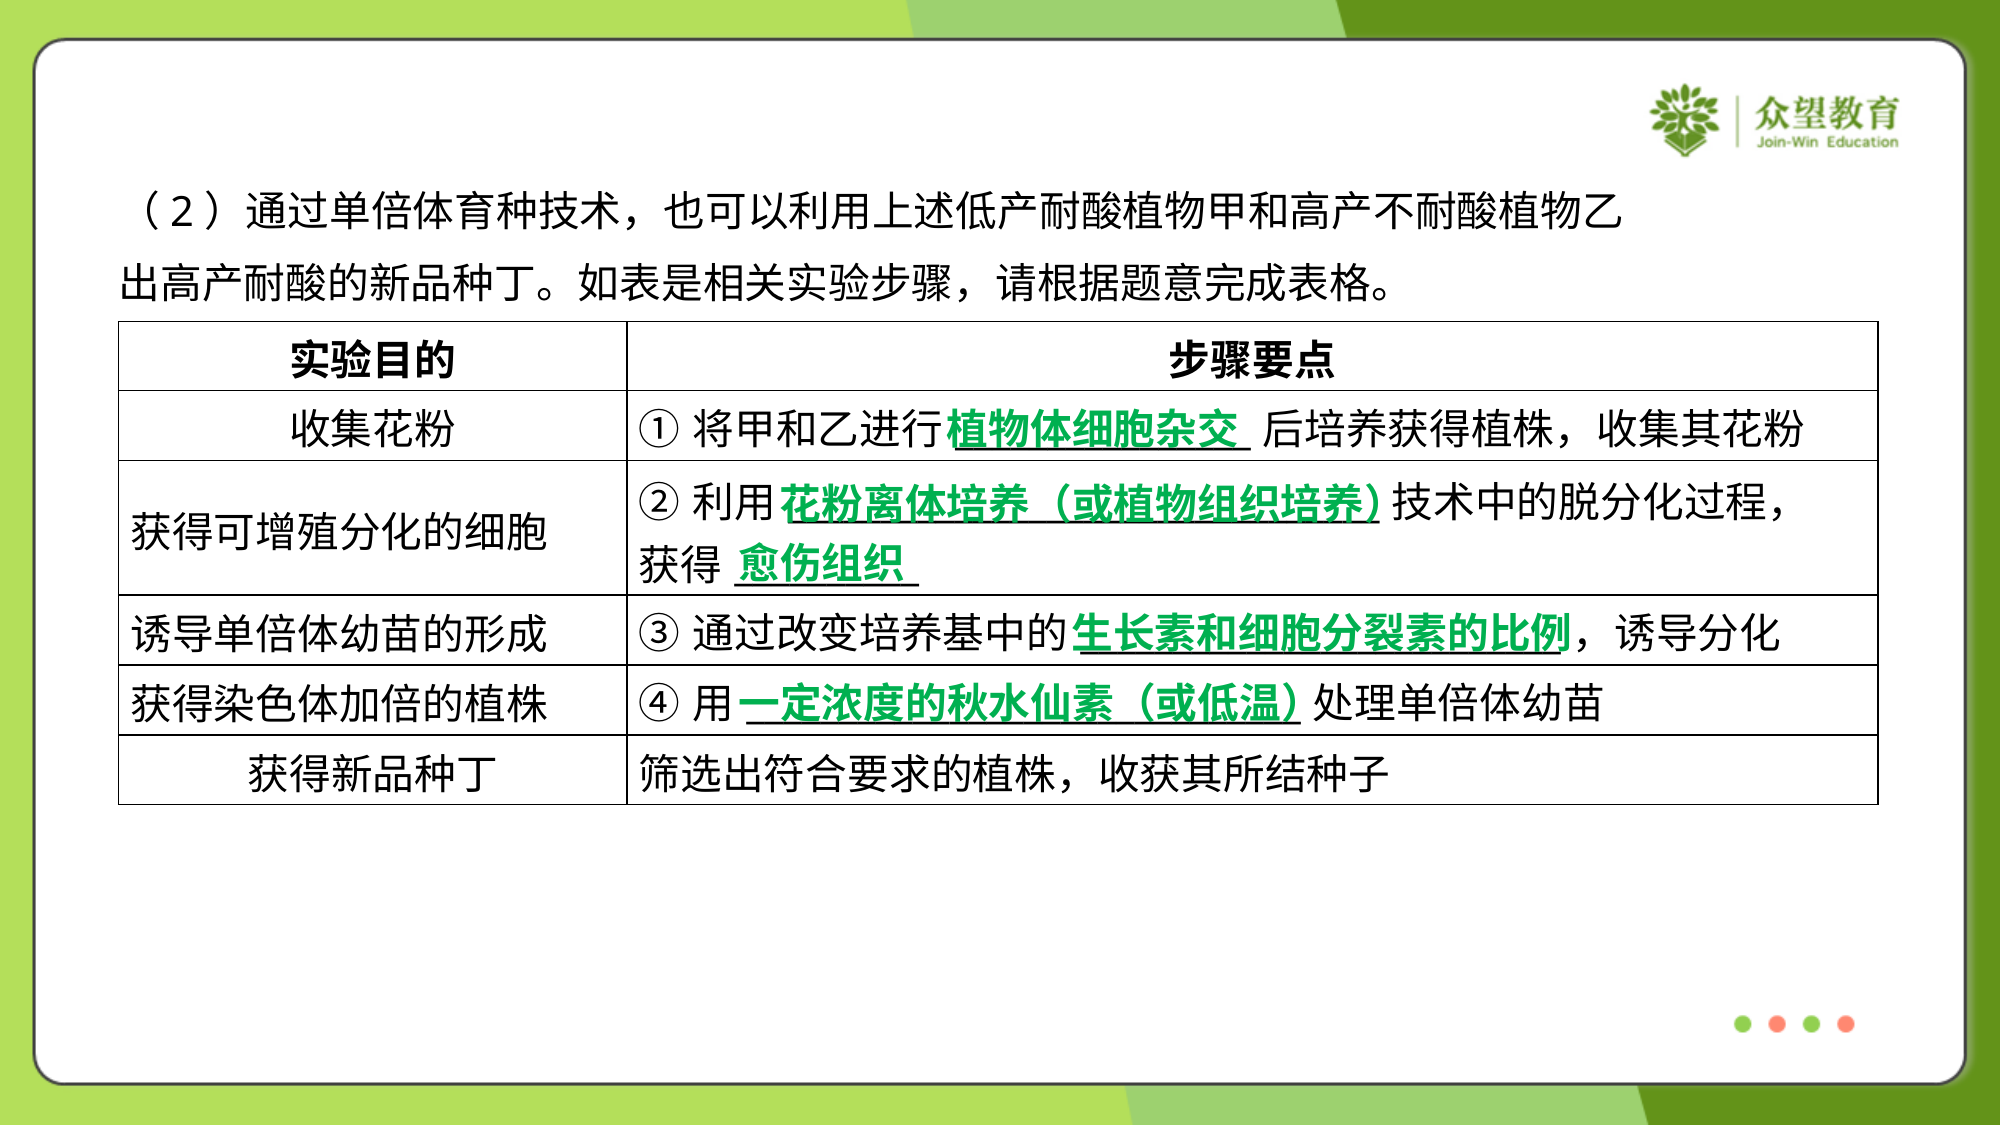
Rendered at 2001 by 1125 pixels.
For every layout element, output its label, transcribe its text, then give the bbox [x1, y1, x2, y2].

table_cell ②利用________________________________技术中的脱分化过程， 获得__________ [628, 461, 1877, 594]
table_cell 获得可增殖分化的细胞 [119, 461, 626, 594]
table_cell 获得新品种丁 [119, 736, 626, 804]
table_cell 收集花粉 [119, 391, 626, 460]
text_box 一定浓度的秋水仙素（或低温） [723, 664, 1338, 722]
table_header 实验目的 [119, 322, 626, 390]
text_box 植物体细胞杂交 [932, 389, 1254, 448]
table_cell 获得染色体加倍的植株 [119, 666, 626, 734]
text_box 花粉离体培养（或植物组织培养） [765, 461, 1421, 523]
text_box 生长素和细胞分裂素的比例 [1056, 594, 1588, 652]
table_cell 筛选出符合要求的植株，收获其所结种子 [628, 736, 1877, 804]
table_cell ④用______________________________处理单倍体幼苗 [628, 666, 1877, 734]
picture [0, 0, 2000, 1125]
table_cell 诱导单倍体幼苗的形成 [119, 596, 626, 664]
text_box 愈伤组织 [723, 524, 921, 583]
table_cell ③通过改变培养基中的__________________________，诱导分化 [628, 596, 1877, 664]
table_header 步骤要点 [628, 322, 1877, 390]
table_cell ①将甲和乙进行________________后培养获得植株，收集其花粉 [628, 391, 1877, 460]
